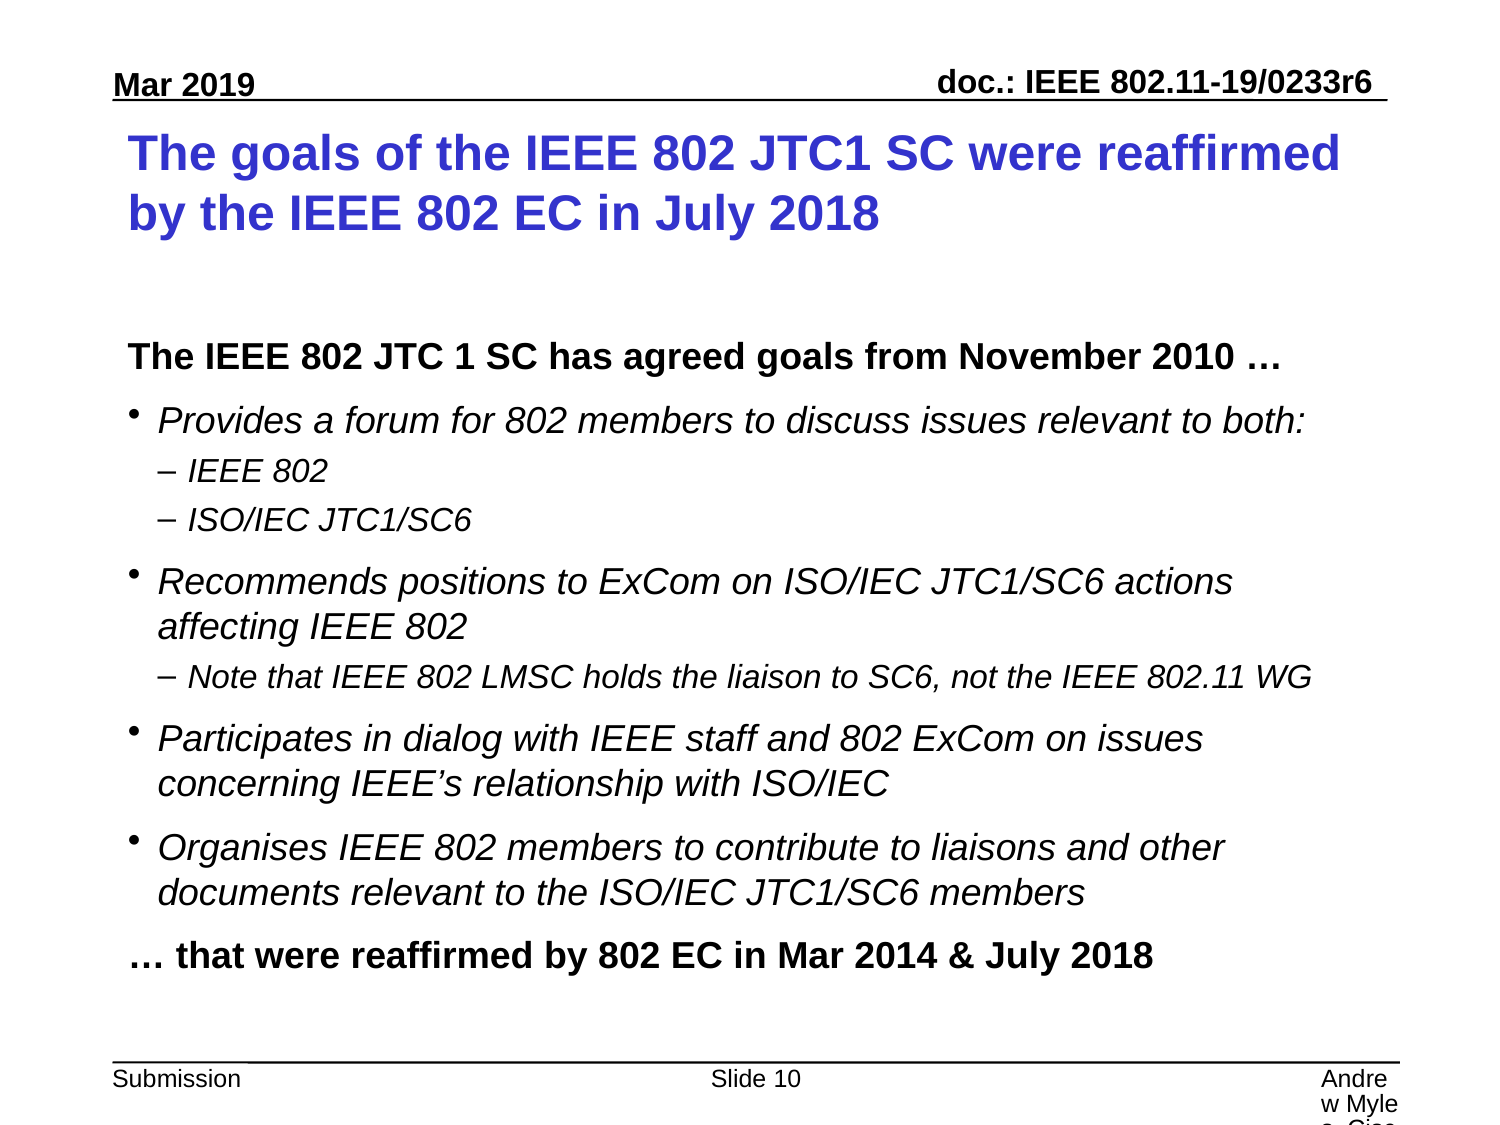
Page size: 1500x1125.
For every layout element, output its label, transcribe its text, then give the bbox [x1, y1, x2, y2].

footer Andrew Myles, Cisco [1320, 1061, 1402, 1093]
title The goals of the IEEE 802 JTC1 SC were reaffirmed by the IEEE 802 EC in July 2018 [112, 112, 1388, 288]
list The IEEE 802 JTC 1 SC has agreed goals from November 2010 … Provides a forum for 802 members to discuss issues relevant to both: IEEE 802 ISO/IEC JTC1/SC6 Recommends positions to ExCom on ISO/IEC JTC1/SC6 actions affecting IEEE 802 Note that IEEE 802 LMSC holds the liaison to SC6, not the IEEE 802.11 WG Participates in dialog with IEEE staff and 802 ExCom on issues concerning IEEE’s relationship with ISO/IEC Organises IEEE 802 members to contribute to liaisons and other documents relevant to the ISO/IEC JTC1/SC6 members … that were reaffirmed by 802 EC in Mar 2014 & July 2018 [112, 324, 1388, 1000]
slide_number Slide 10 [709, 1061, 803, 1093]
